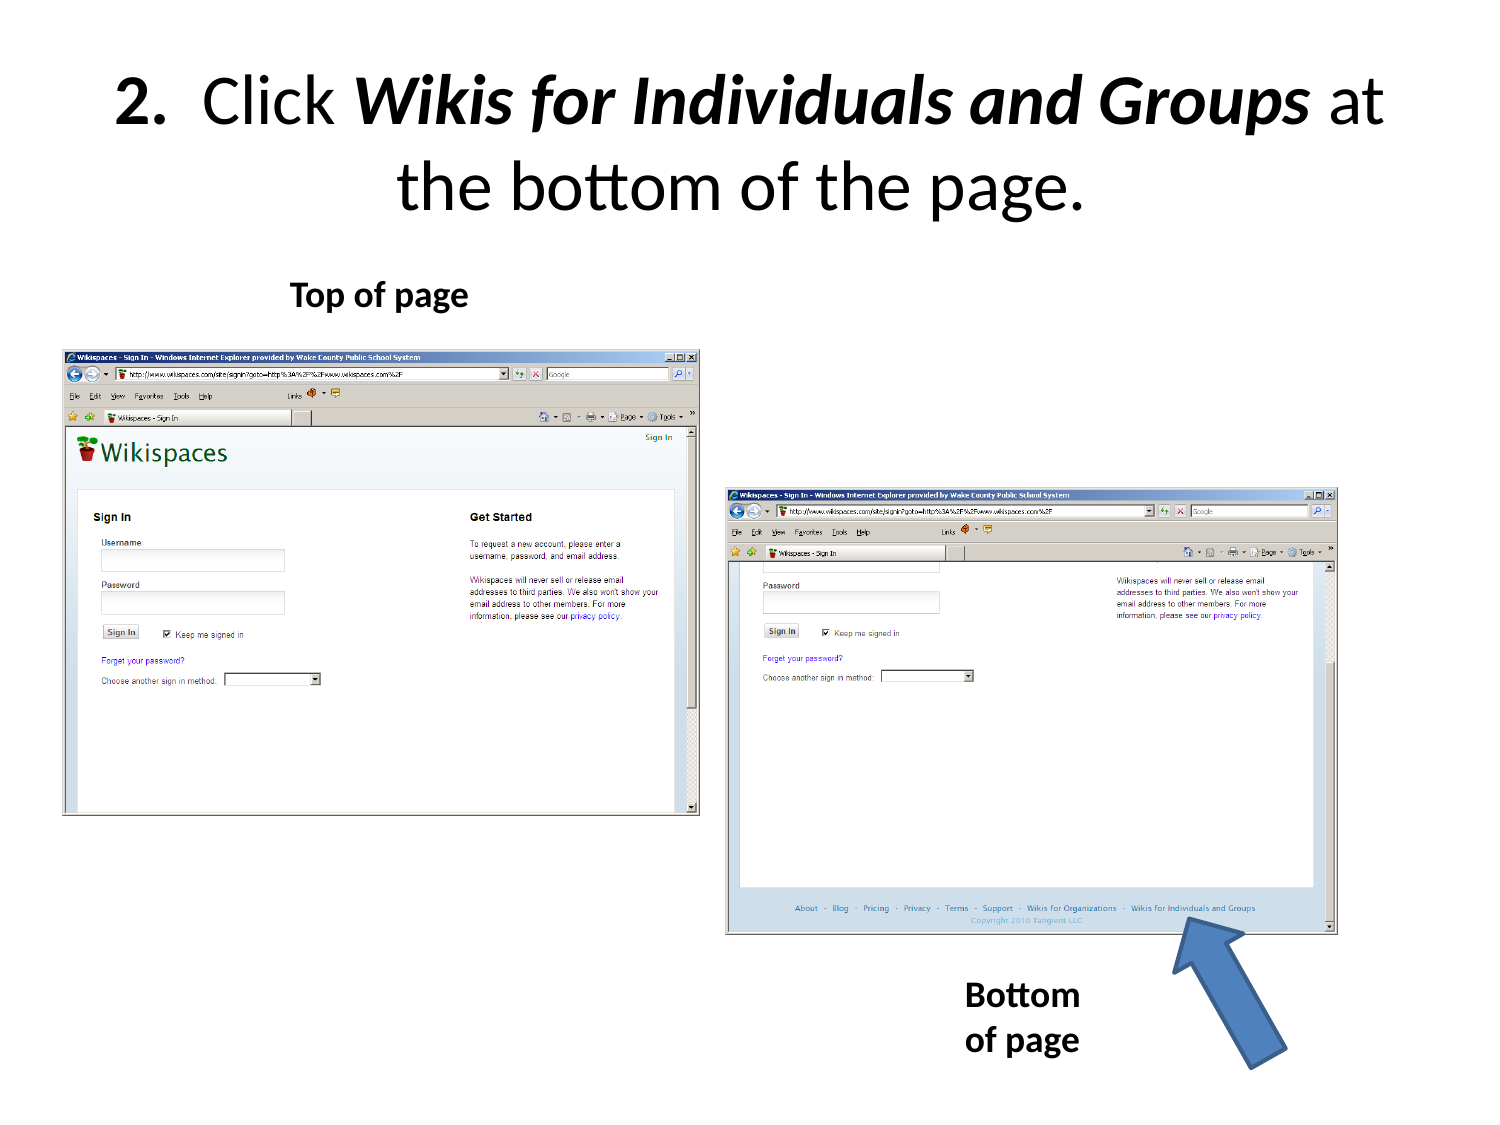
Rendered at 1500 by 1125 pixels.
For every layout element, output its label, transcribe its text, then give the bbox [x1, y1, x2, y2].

picture [724, 487, 1338, 936]
title 2. Click Wikis for Individuals and Groups at the bottom of the page. [75, 45, 1425, 233]
text_box [1172, 944, 1288, 1071]
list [62, 349, 701, 816]
text_box Bottom of page [949, 962, 1106, 1068]
text_box Top of page [274, 262, 488, 348]
